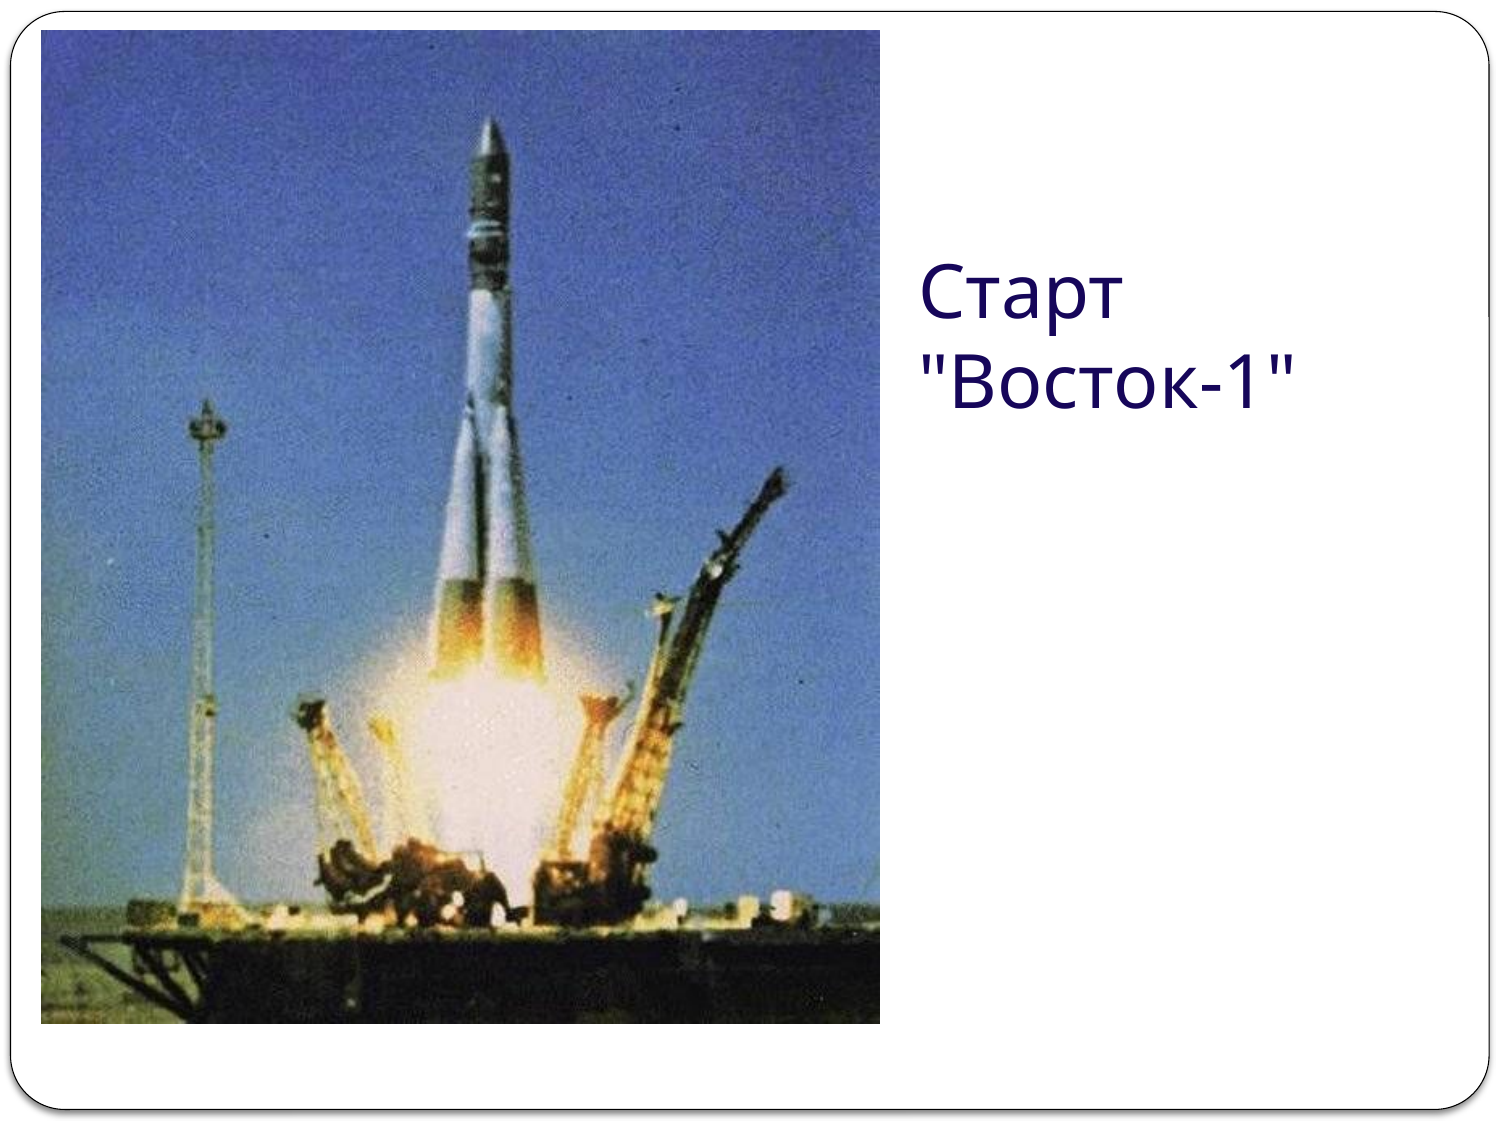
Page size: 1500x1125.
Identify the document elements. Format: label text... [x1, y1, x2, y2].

title Старт "Восток-1" [903, 37, 1446, 539]
picture [40, 30, 881, 1024]
